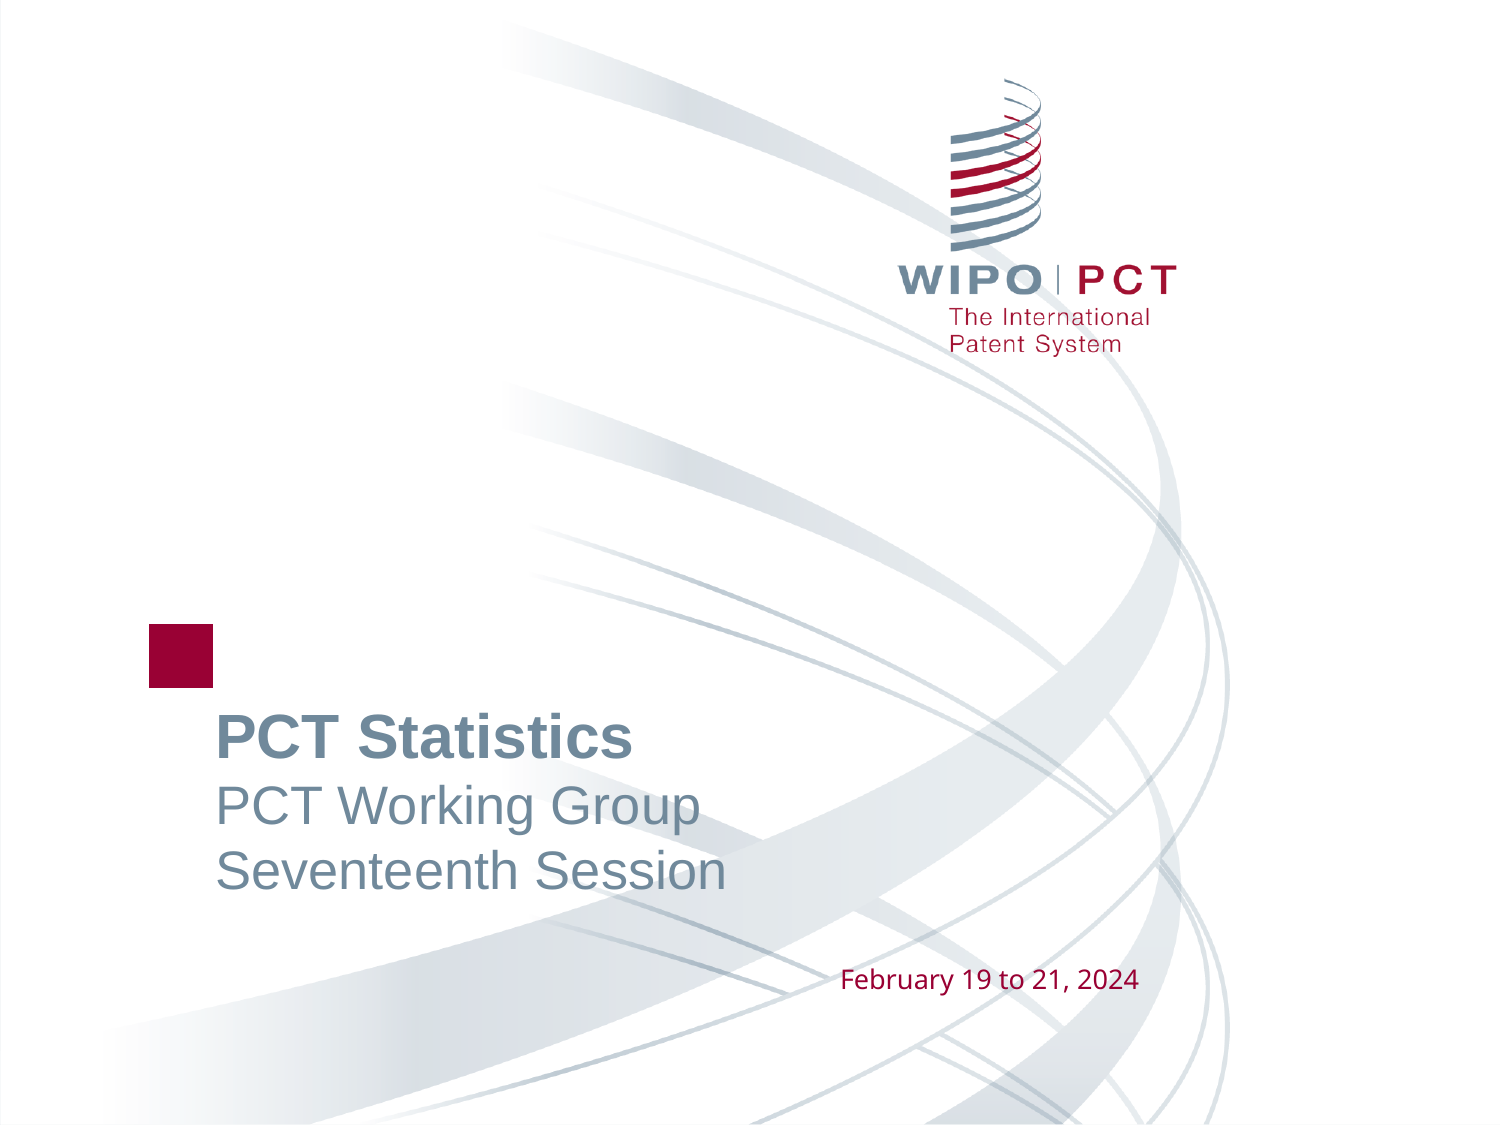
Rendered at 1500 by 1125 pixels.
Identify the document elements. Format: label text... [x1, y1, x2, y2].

title PCT Statistics PCT Working Group Seventeenth Session [200, 673, 1098, 923]
subtitle February 19 to 21, 2024 [825, 922, 1250, 1053]
picture [0, 0, 1500, 1125]
